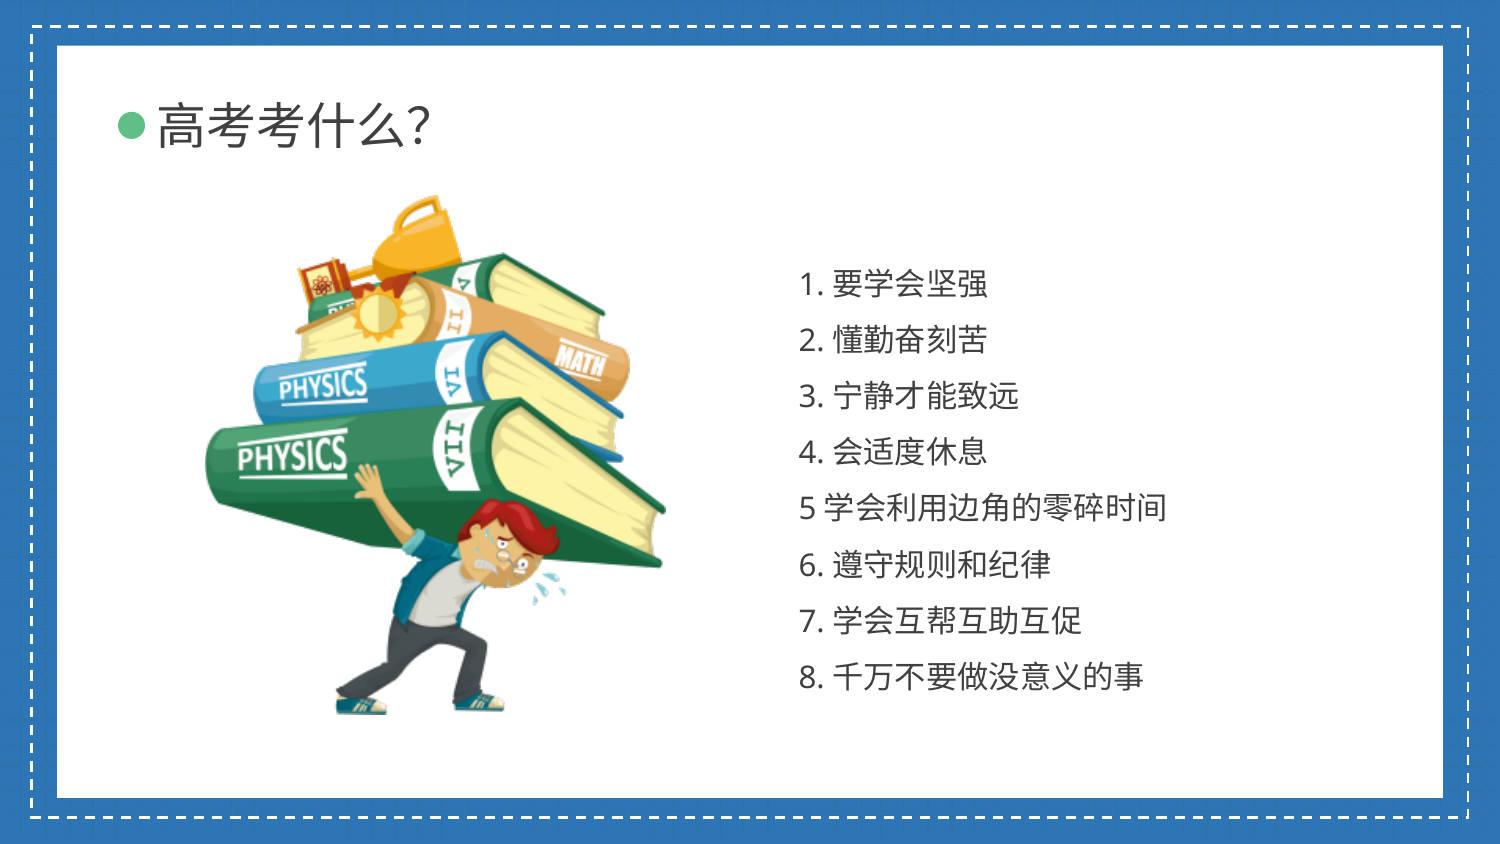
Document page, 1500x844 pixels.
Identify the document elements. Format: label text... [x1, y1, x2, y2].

text_box [116, 110, 147, 140]
text_box 高考考什么？ [145, 89, 726, 161]
picture [205, 195, 666, 715]
text_box [0, 0, 1499, 837]
text_box 1.要学会坚强 2.懂勤奋刻苦 3.宁静才能致远 4.会适度休息 5学会利用边角的零碎时间 6.遵守规则和纪律 7.学会互帮互助互促 8.千万不要做没意义的事 [787, 239, 1390, 701]
